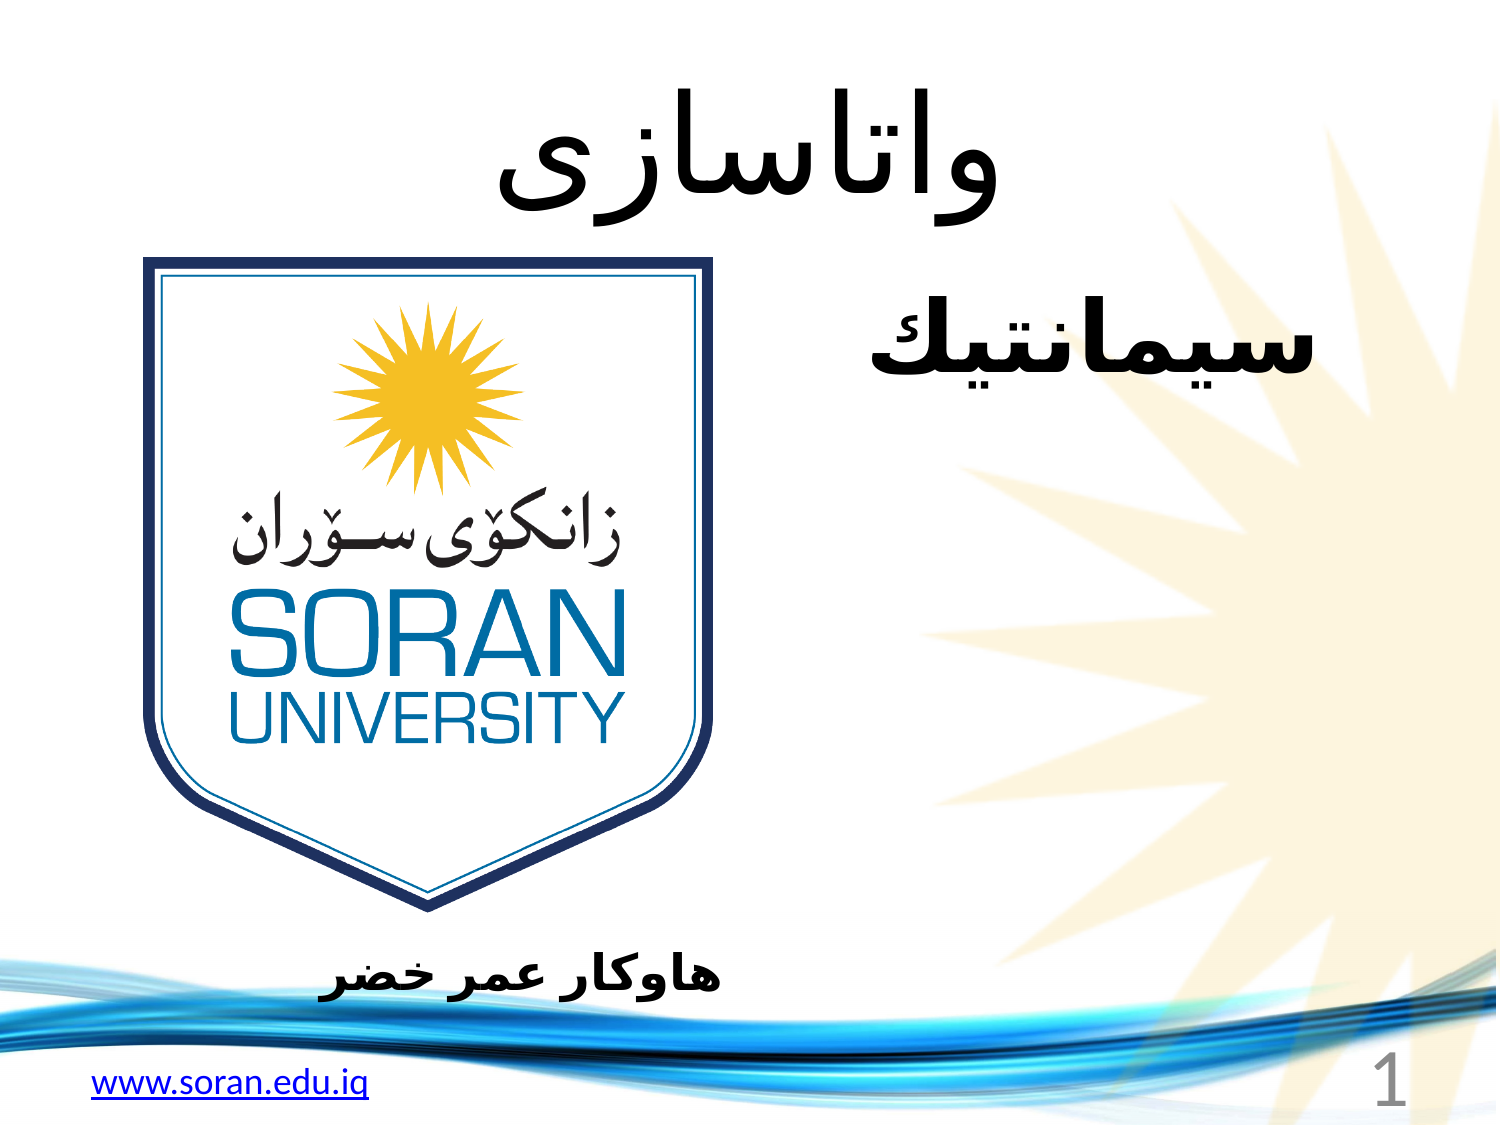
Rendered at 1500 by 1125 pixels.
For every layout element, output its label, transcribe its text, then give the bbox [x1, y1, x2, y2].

list هاوكار عمر خضر [75, 912, 738, 1008]
list سيمانتيك [761, 251, 1425, 400]
picture [0, 99, 1500, 1125]
picture [143, 257, 713, 912]
title واتاسازى [75, 45, 1425, 233]
slide_number 1 [1074, 1042, 1425, 1103]
